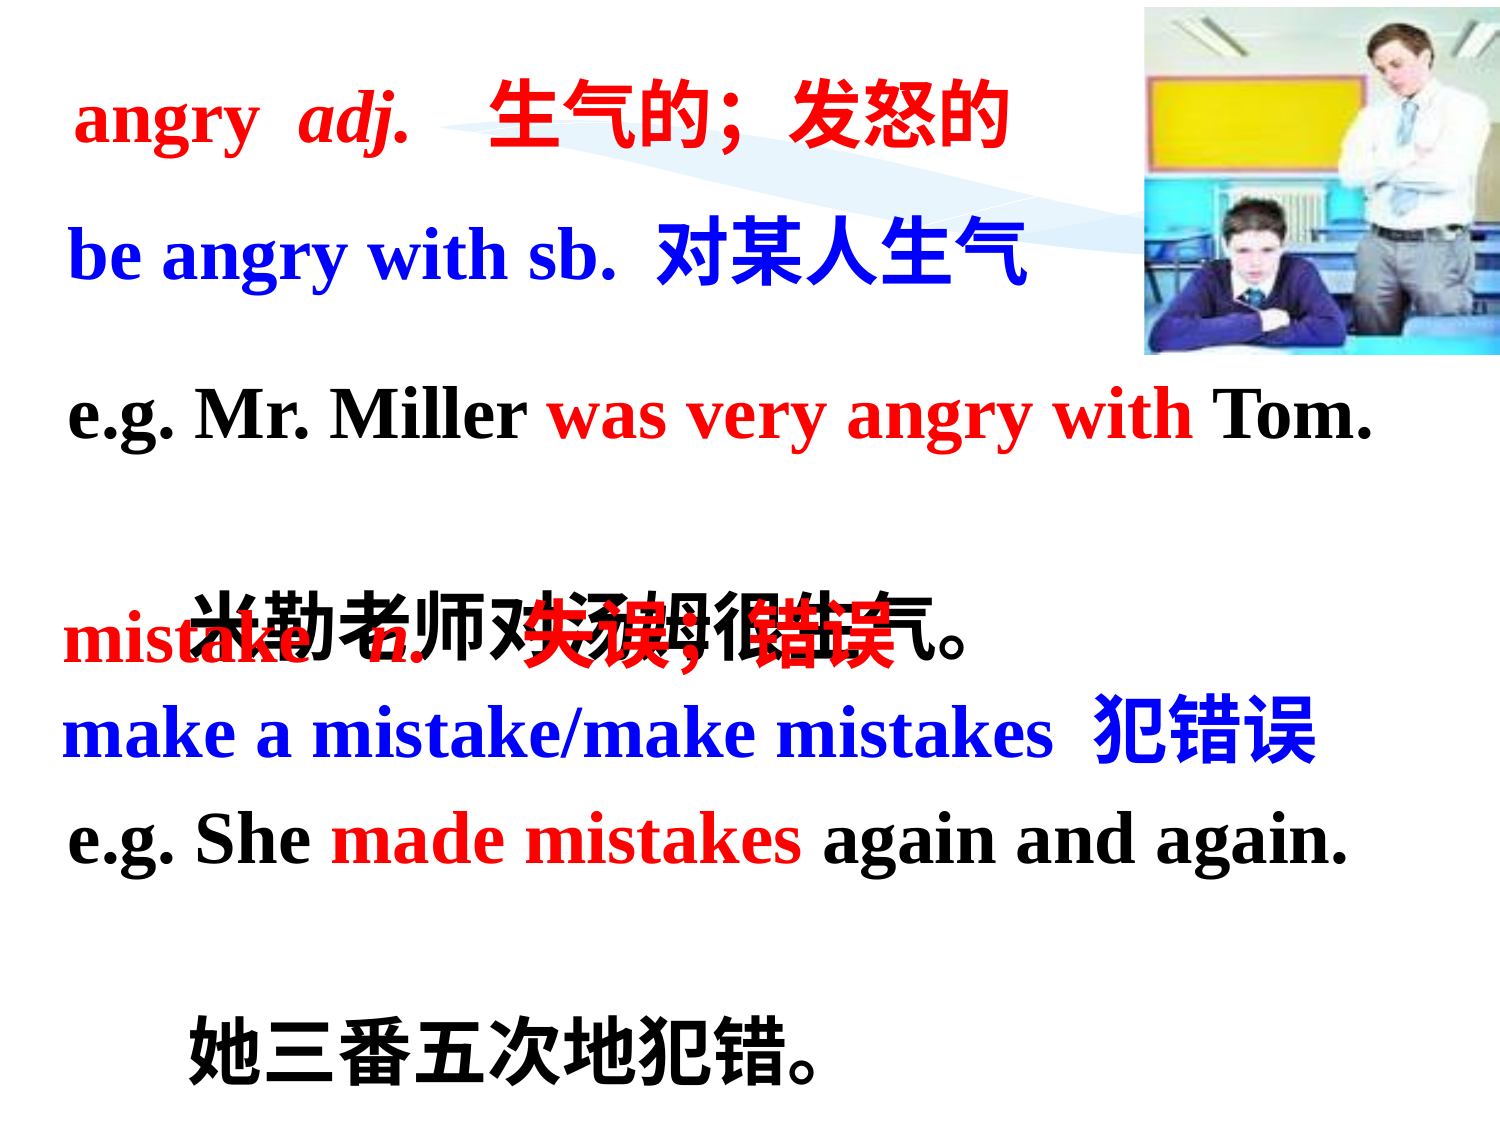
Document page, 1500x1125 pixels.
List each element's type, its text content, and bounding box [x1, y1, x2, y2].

text_box be angry with sb. 对某人生气 [53, 179, 1087, 303]
text_box e.g. She made mistakes again and again. 她三番五次地犯错。 [53, 780, 1388, 1102]
picture [1143, 6, 1500, 355]
text_box e.g. Mr. Miller was very angry with Tom. 米勒老师对汤姆很生气。 [53, 337, 1424, 656]
text_box angry adj. 生气的；发怒的 [59, 42, 1138, 166]
text_box mistake n. 失误；错误 [47, 562, 1164, 656]
text_box make a mistake/make mistakes 犯错误 [47, 656, 1424, 780]
